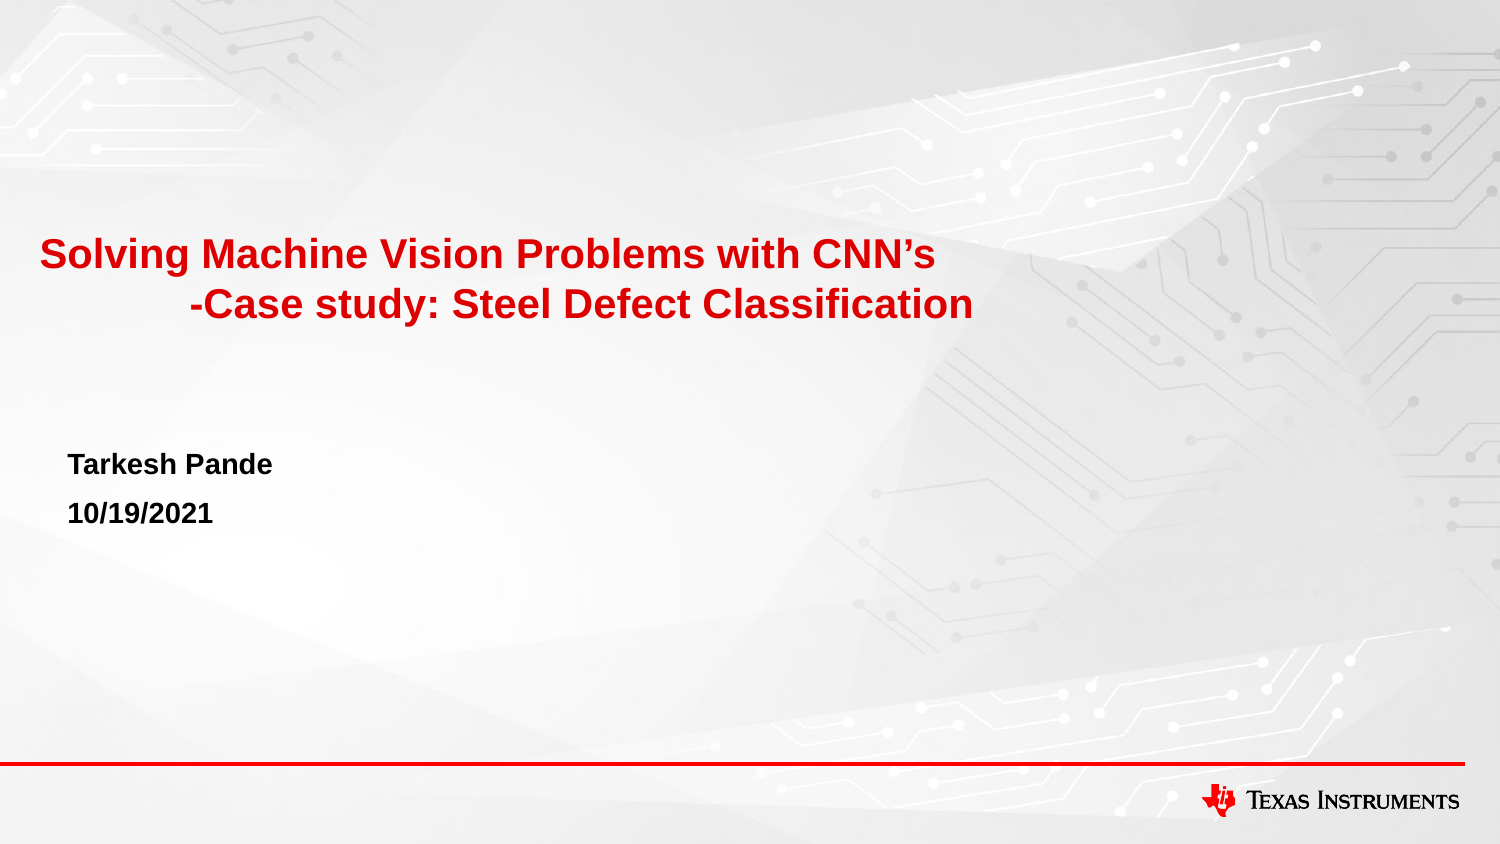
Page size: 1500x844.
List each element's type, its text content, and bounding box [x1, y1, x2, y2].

picture [0, 0, 1500, 844]
title Solving Machine Vision Problems with CNN’s -Case study: Steel Defect Classification [26, 185, 1500, 459]
subtitle Tarkesh Pande 10/19/2021 [54, 439, 818, 623]
